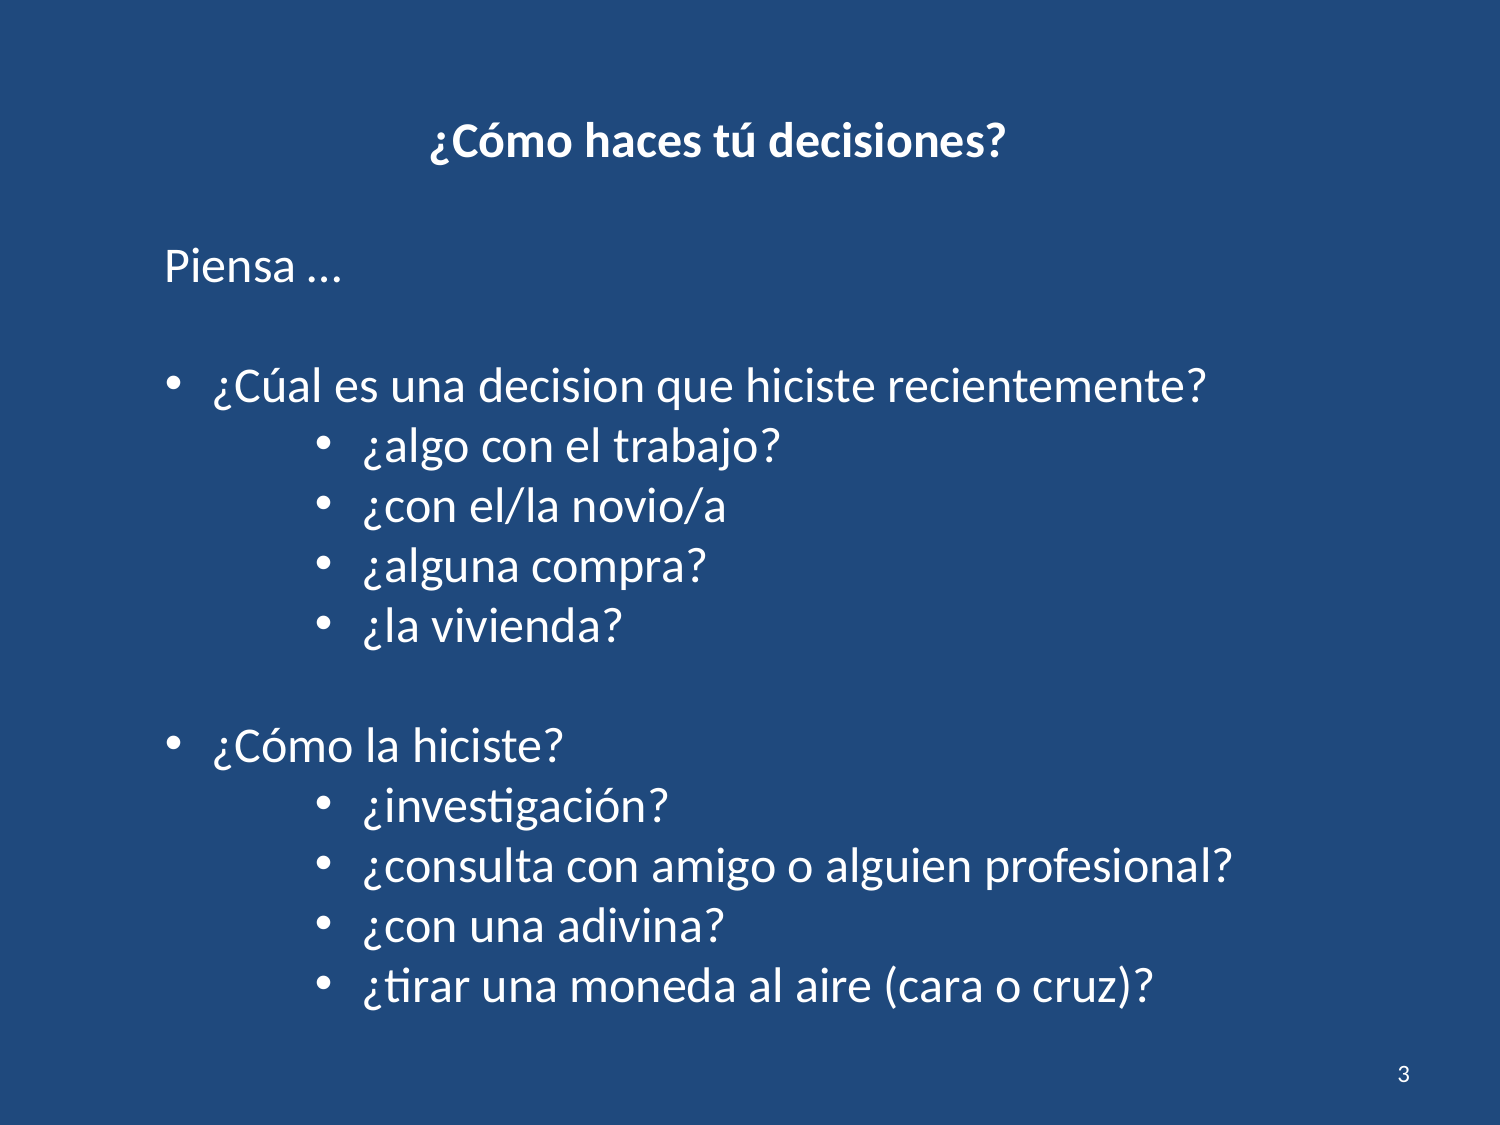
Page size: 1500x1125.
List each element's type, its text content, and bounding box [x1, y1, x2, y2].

slide_number 3 [1074, 1042, 1425, 1103]
text_box Piensa … ¿Cúal es una decision que hiciste recientemente? ¿algo con el trabajo? ¿con el/la novio/a ¿alguna compra? ¿la vivienda? ¿Cómo la hiciste? ¿investigación? ¿consulta con amigo o alguien profesional? ¿con una adivina? ¿tirar una moneda al aire (cara o cruz)? [149, 224, 1363, 1020]
text_box ¿Cómo haces tú decisiones? [137, 99, 1300, 235]
